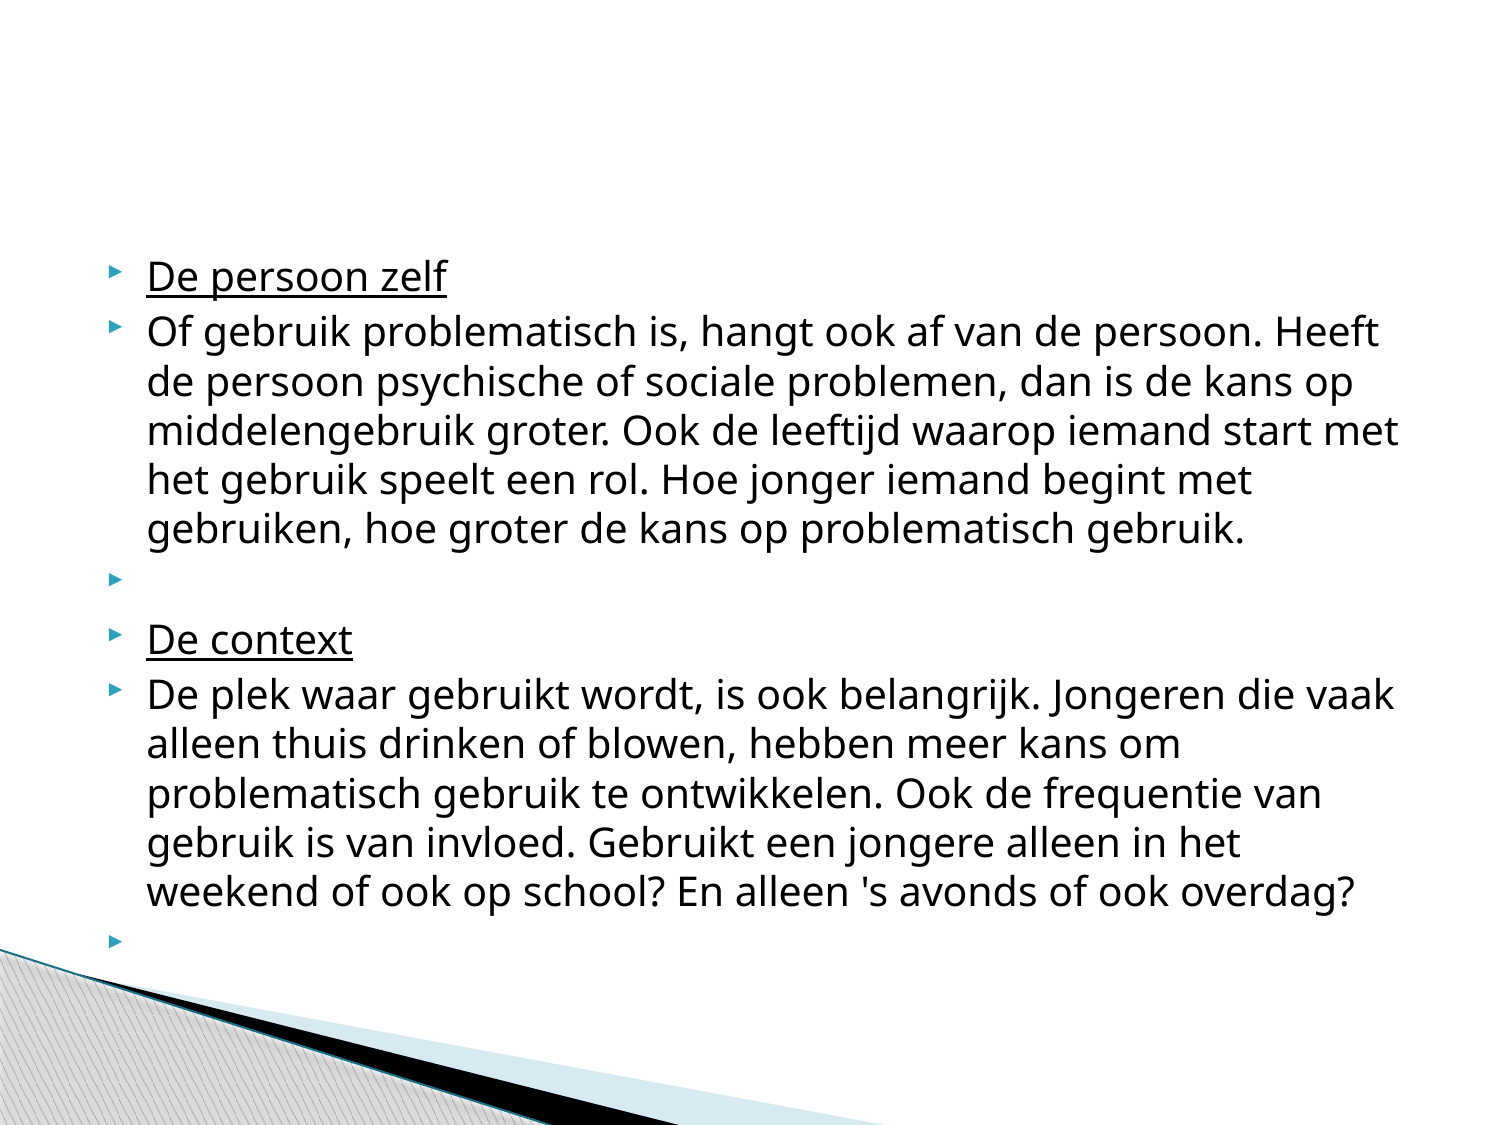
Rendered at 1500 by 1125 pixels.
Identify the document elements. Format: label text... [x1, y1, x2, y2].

list De persoon zelf Of gebruik problematisch is, hangt ook af van de persoon. Heeft de persoon psychische of sociale problemen, dan is de kans op middelengebruik groter. Ook de leeftijd waarop iemand start met het gebruik speelt een rol. Hoe jonger iemand begint met gebruiken, hoe groter de kans op problematisch gebruik. De context De plek waar gebruikt wordt, is ook belangrijk. Jongeren die vaak alleen thuis drinken of blowen, hebben meer kans om problematisch gebruik te ontwikkelen. Ook de frequentie van gebruik is van invloed. Gebruikt een jongere alleen in het weekend of ook op school? En alleen 's avonds of ook overdag? [75, 243, 1425, 986]
